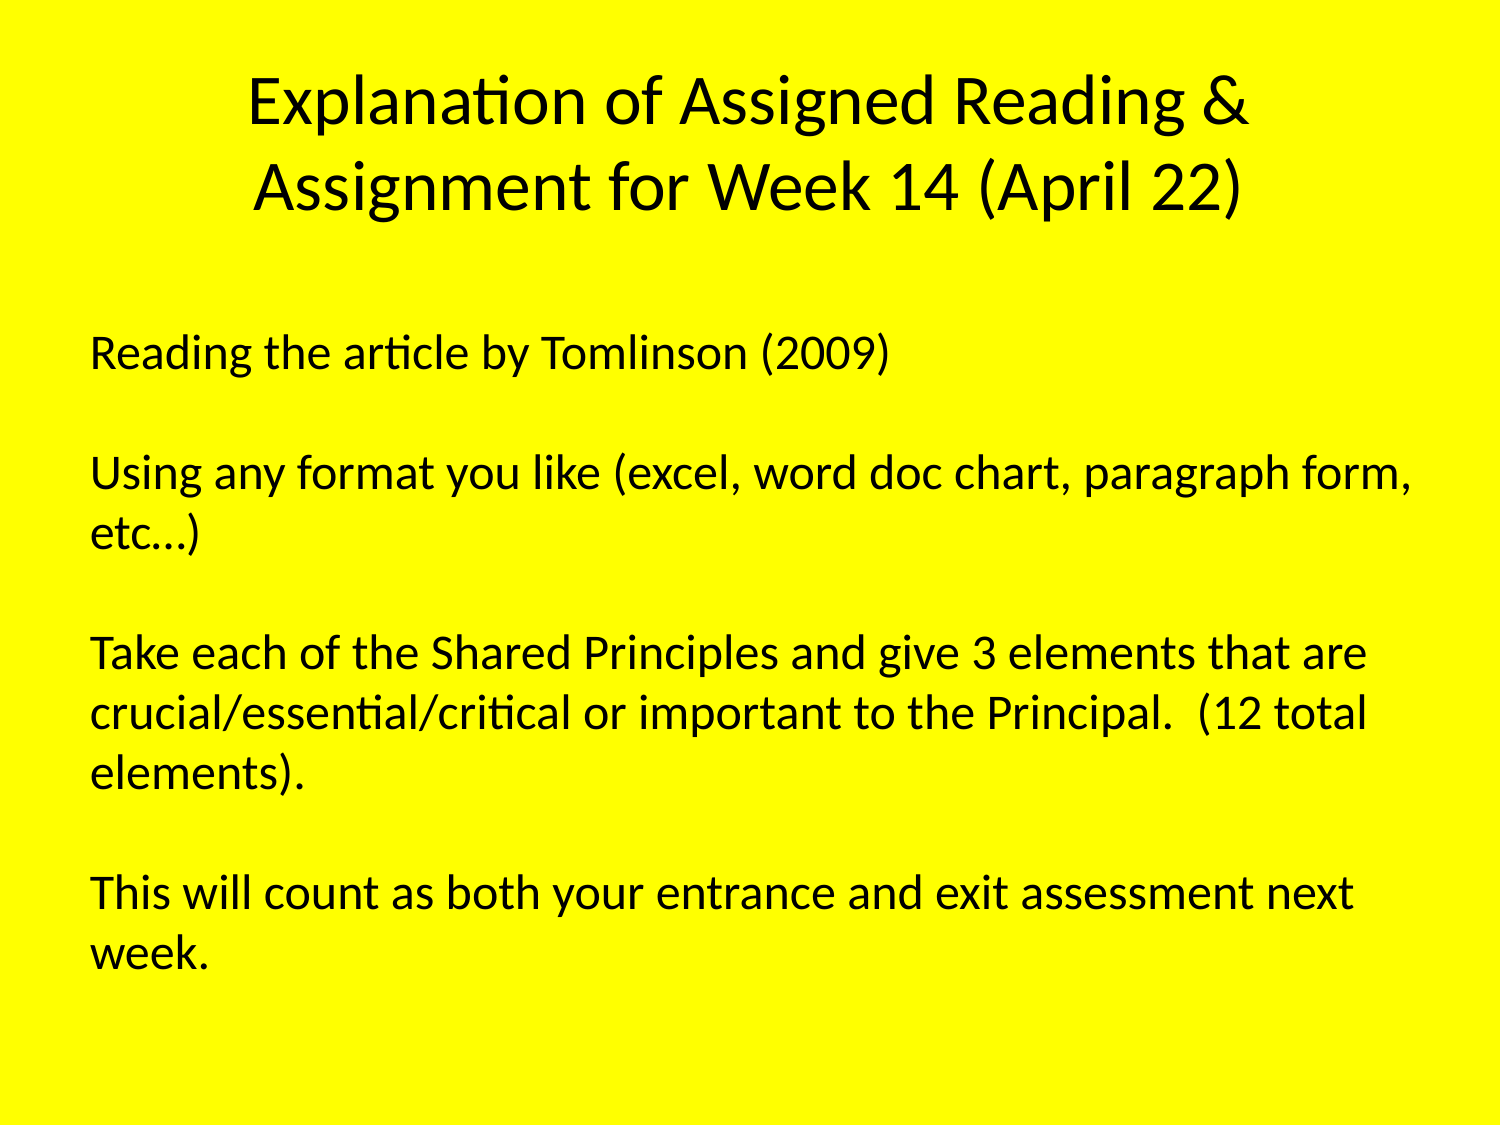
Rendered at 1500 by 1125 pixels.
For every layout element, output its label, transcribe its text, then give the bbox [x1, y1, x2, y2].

title Explanation of Assigned Reading & Assignment for Week 14 (April 22) [75, 45, 1425, 233]
text_box Reading the article by Tomlinson (2009) Using any format you like (excel, word doc chart, paragraph form, etc…) Take each of the Shared Principles and give 3 elements that are crucial/essential/critical or important to the Principal. (12 total elements). This will count as both your entrance and exit assessment next week. [74, 312, 1438, 988]
